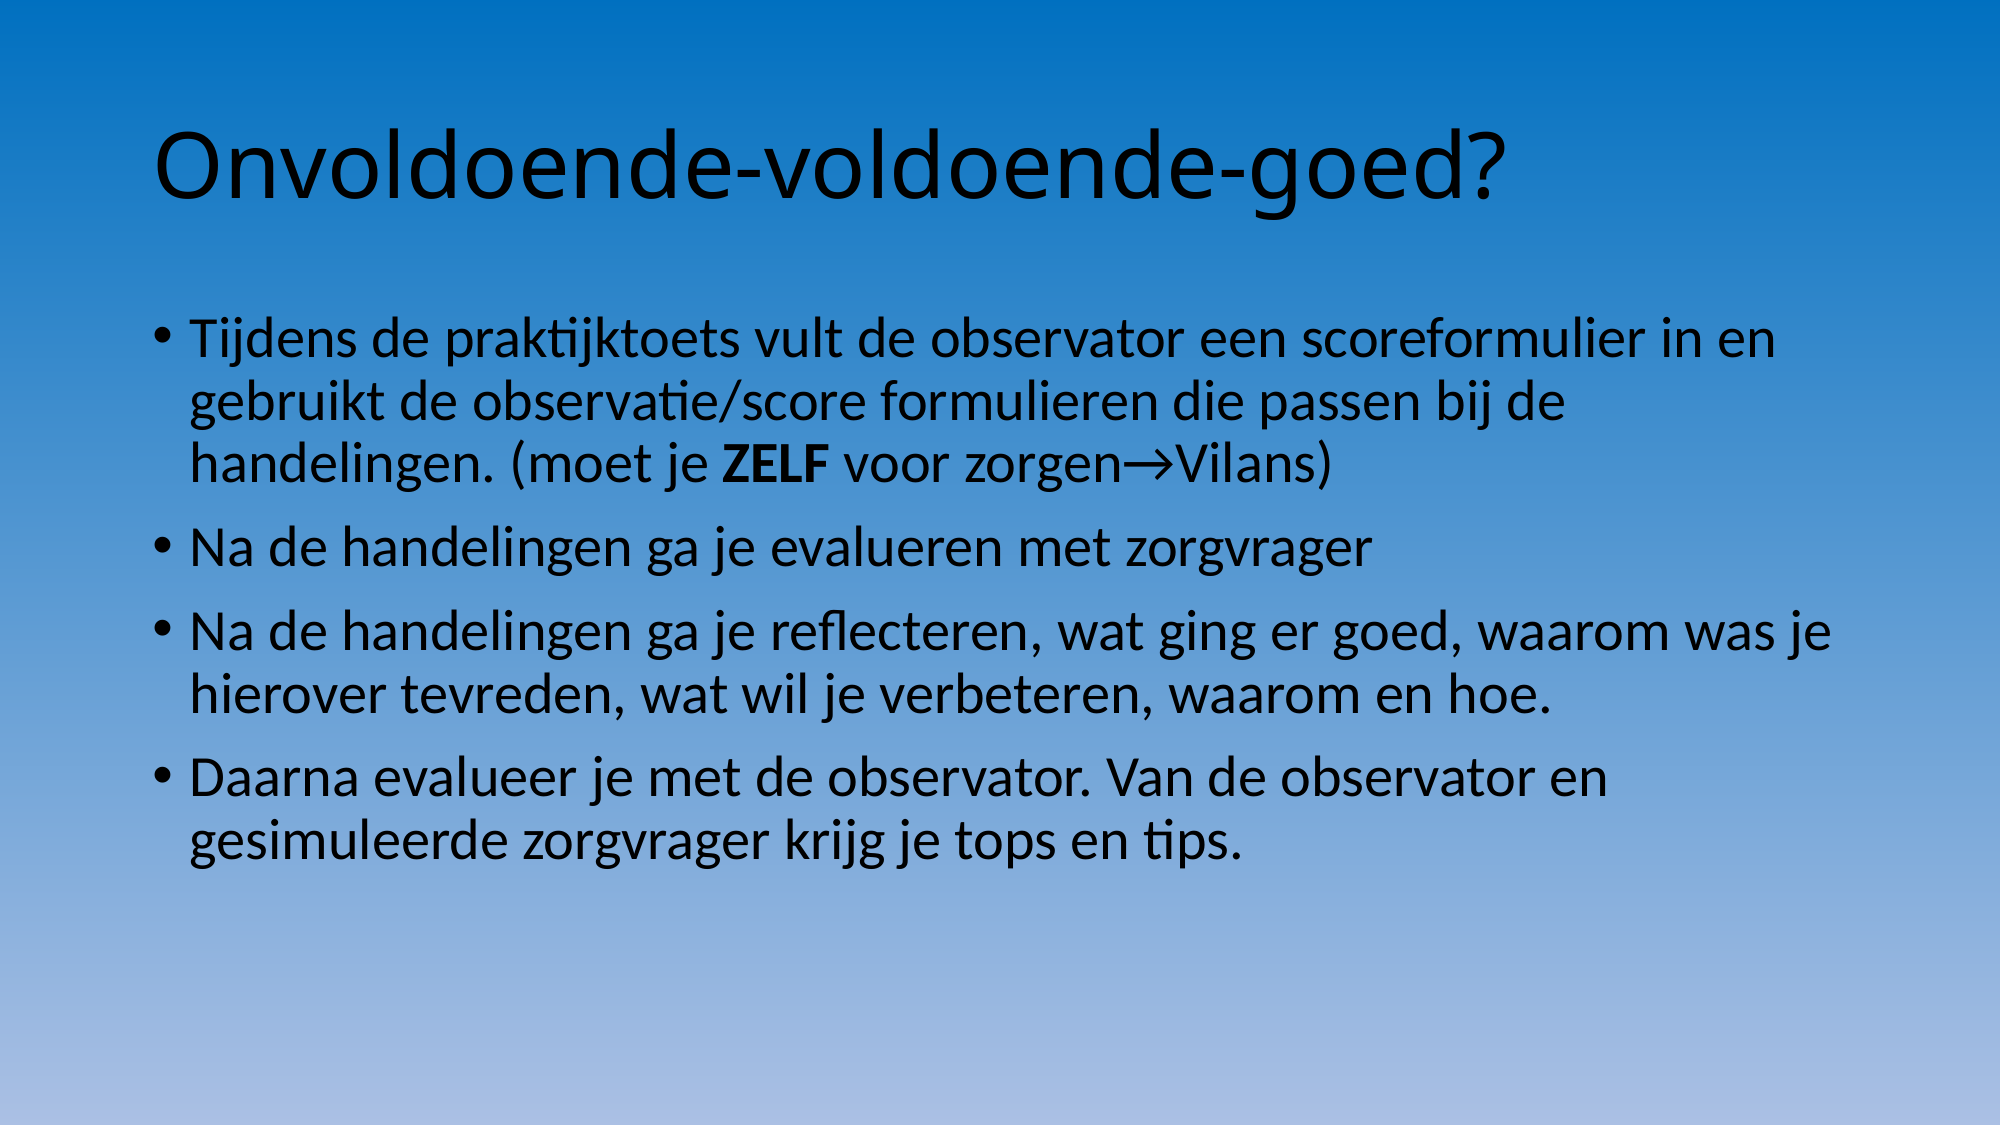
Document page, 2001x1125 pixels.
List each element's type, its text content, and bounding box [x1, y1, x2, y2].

list Tijdens de praktijktoets vult de observator een scoreformulier in en gebruikt de observatie/score formulieren die passen bij de handelingen. (moet je ZELF voor zorgen→Vilans) Na de handelingen ga je evalueren met zorgvrager Na de handelingen ga je reflecteren, wat ging er goed, waarom was je hierover tevreden, wat wil je verbeteren, waarom en hoe. Daarna evalueer je met de observator. Van de observator en gesimuleerde zorgvrager krijg je tops en tips. [137, 299, 1863, 1014]
title Onvoldoende-voldoende-goed? [137, 59, 1863, 278]
